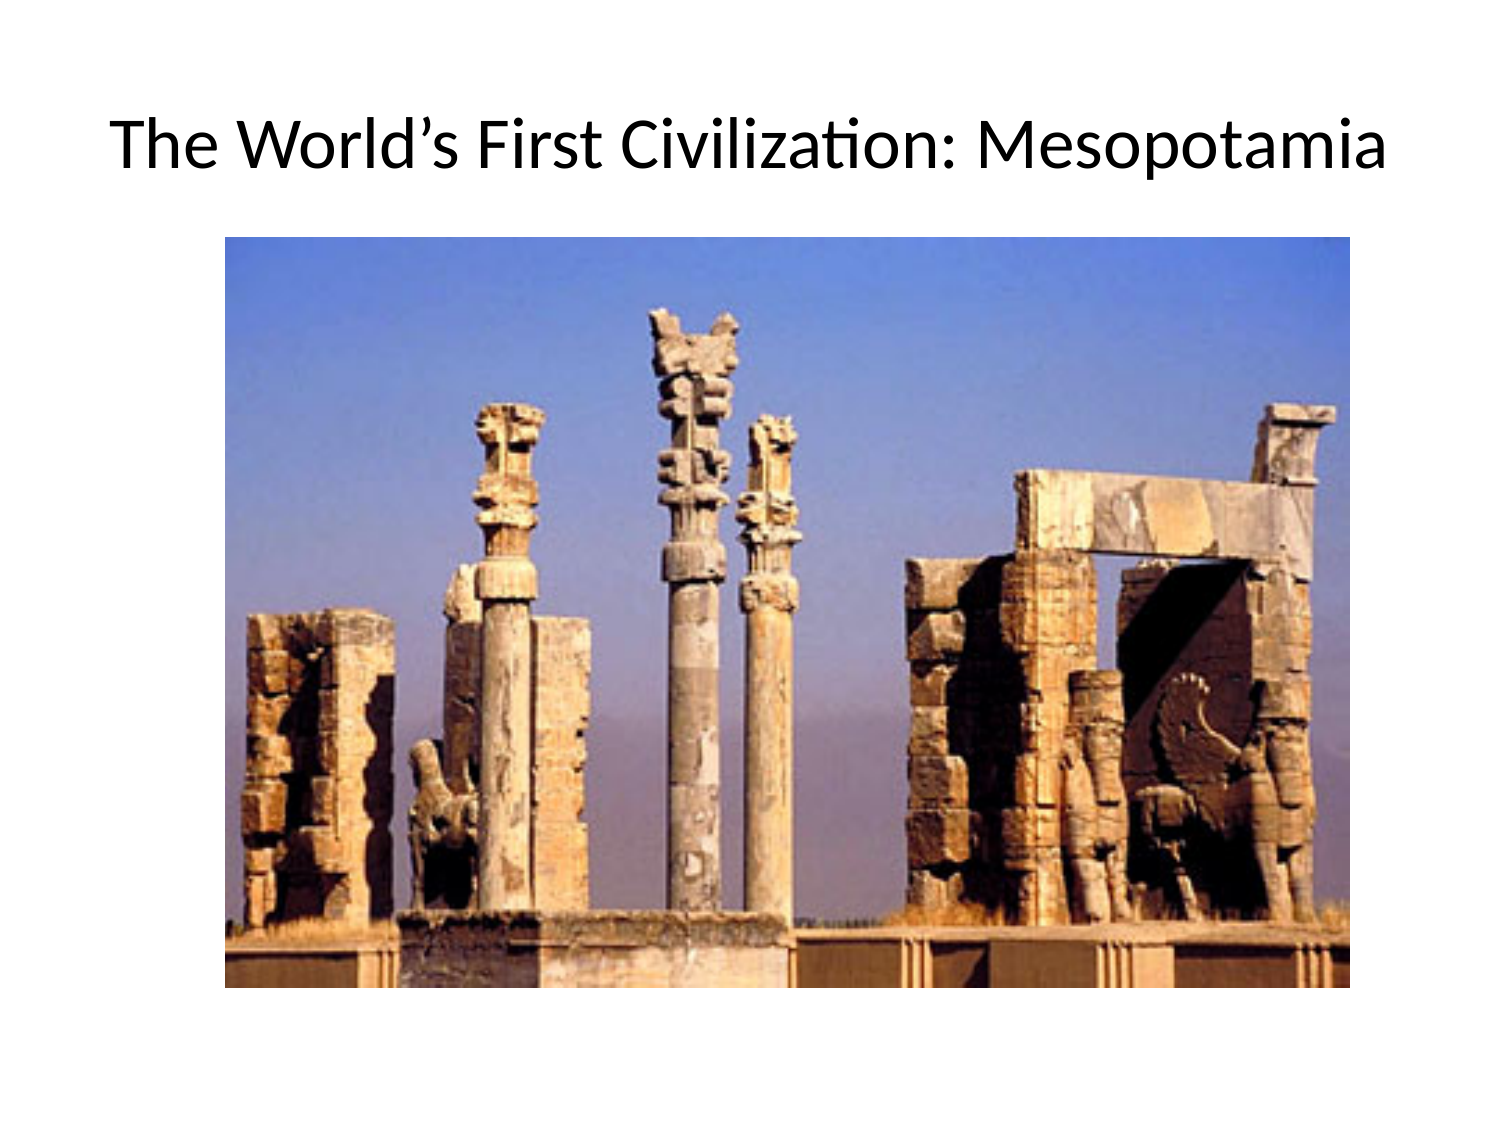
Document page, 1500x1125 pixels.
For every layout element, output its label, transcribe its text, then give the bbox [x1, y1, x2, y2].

picture [224, 237, 1351, 988]
title The World’s First Civilization: Mesopotamia [75, 45, 1425, 233]
